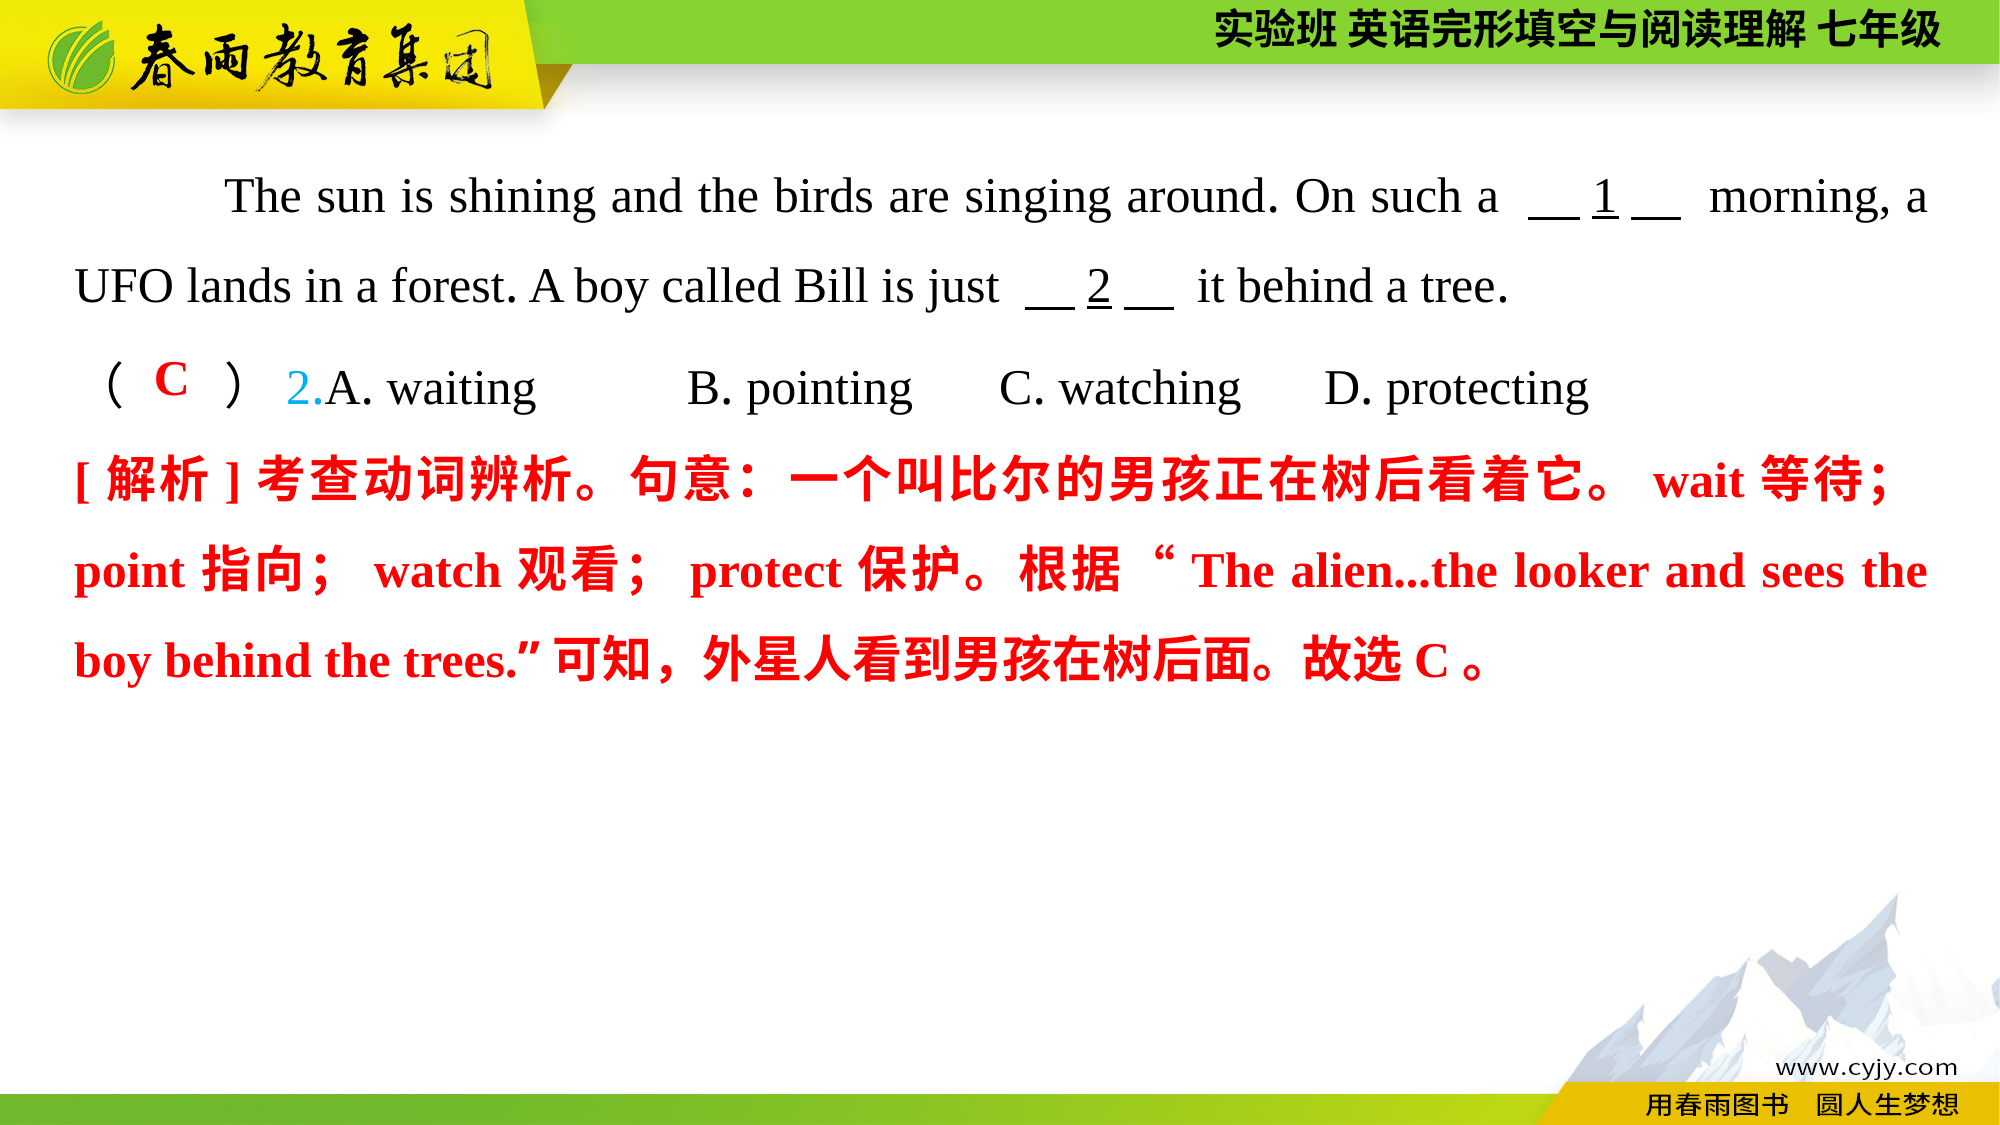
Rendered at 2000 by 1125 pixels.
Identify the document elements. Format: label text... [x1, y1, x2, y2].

picture [0, 0, 2000, 1125]
text_box （ ）2.A. waiting B. pointing C. watching D. protecting [59, 317, 1944, 409]
list The sun is shining and the birds are singing around. On such a 1 morning, a UFO lands in a forest. A boy called Bill is just 2 it behind a tree. [59, 125, 1944, 311]
text_box C [138, 337, 205, 413]
text_box [解析]考查动词辨析。句意：一个叫比尔的男孩正在树后看着它。wait等待；point指向；watch观看；protect保护。根据“The alien...the looker and sees the boy behind the trees.”可知，外星人看到男孩在树后面。故选C。 [59, 409, 1944, 695]
